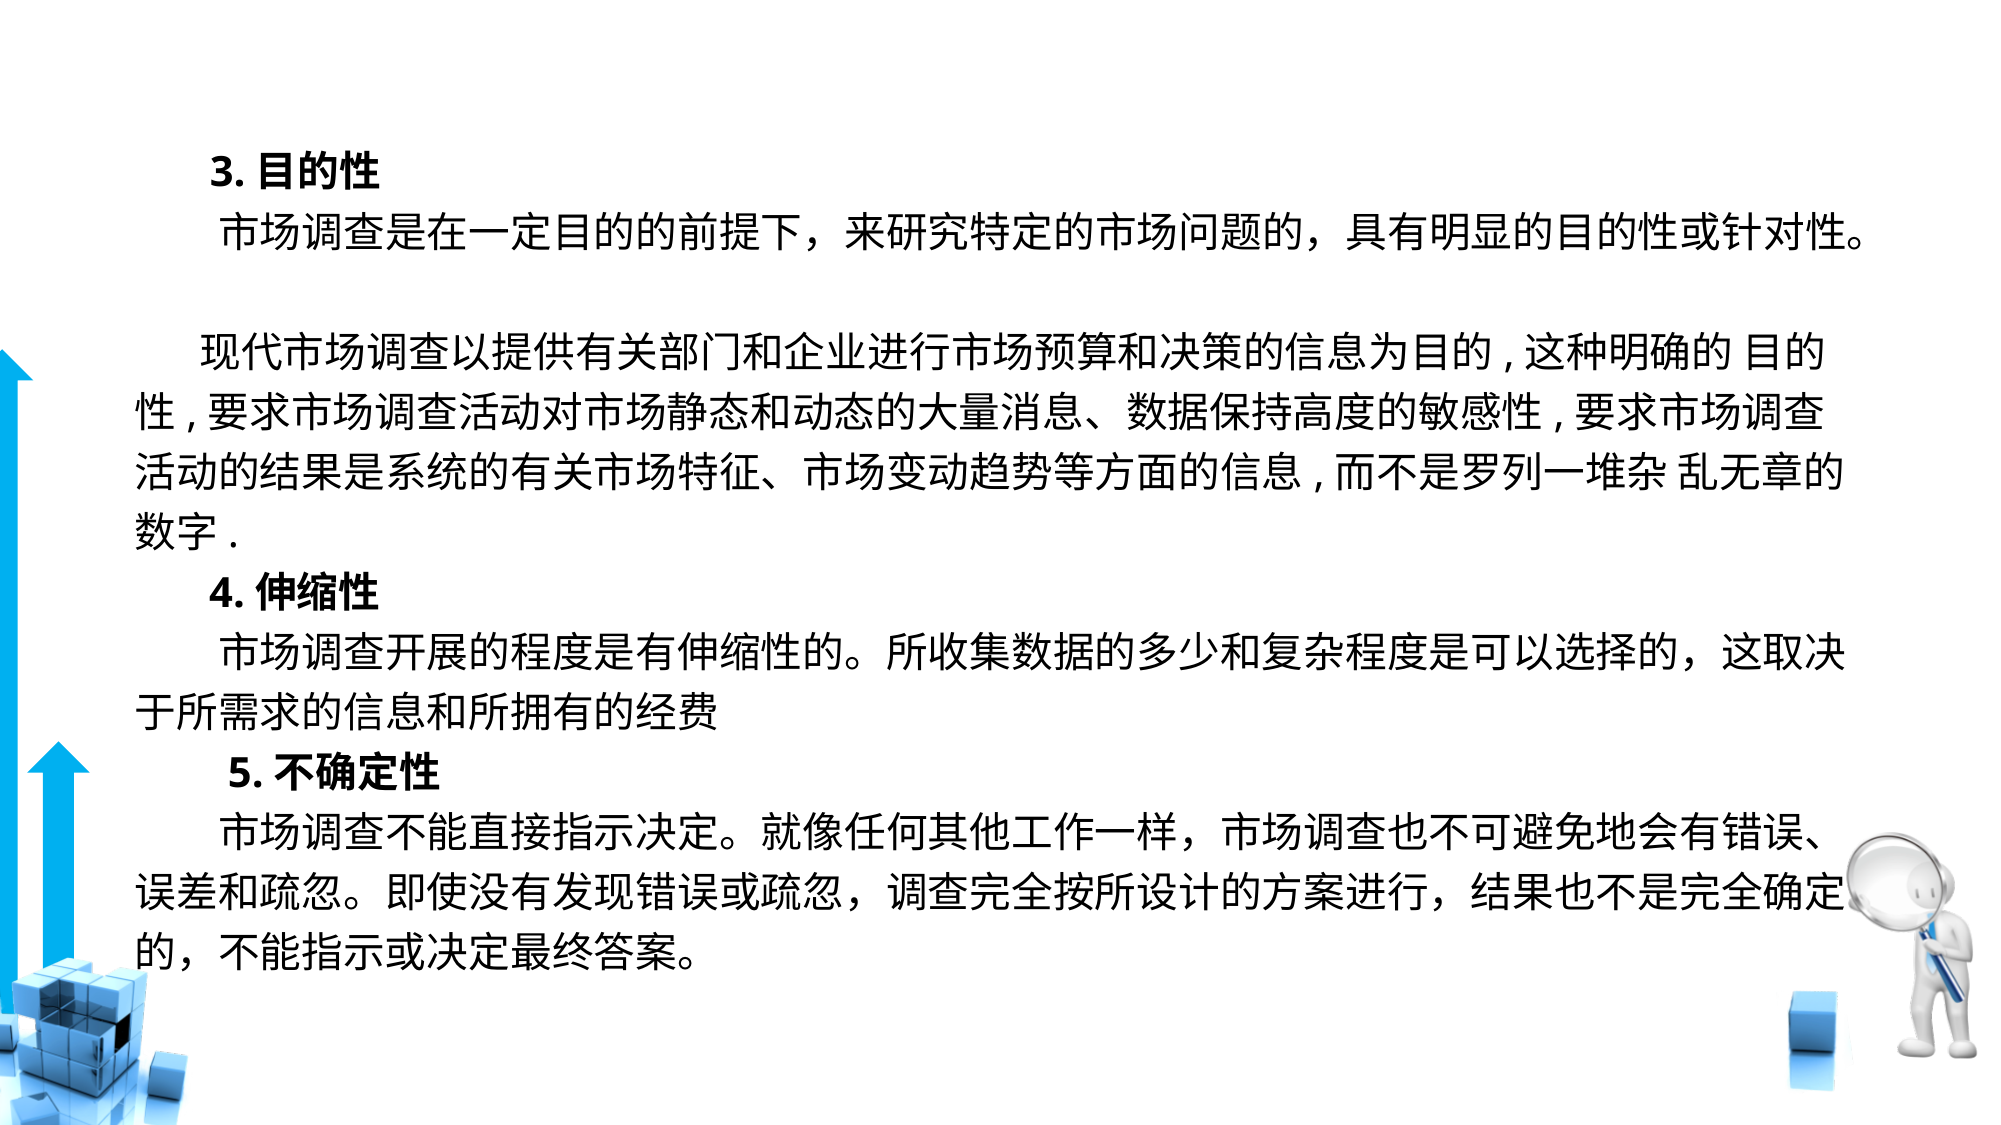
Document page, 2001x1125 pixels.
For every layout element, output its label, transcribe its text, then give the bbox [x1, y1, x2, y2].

picture [1750, 832, 1994, 1102]
picture [0, 948, 193, 1125]
title 3.目的性 市场调查是在一定目的的前提下，来研究特定的市场问题的，具有明显的目的性或针对性。 现代市场调查以提供有关部门和企业进行市场预算和决策的信息为目的,这种明确的 目的性,要求市场调查活动对市场静态和动态的大量消息、数据保持高度的敏感性,要求市场调查活动的结果是系统的有关市场特征、市场变动趋势等方面的信息,而不是罗列一堆杂 乱无章的数字. 4.伸缩性 市场调查开展的程度是有伸缩性的。所收集数据的多少和复杂程度是可以选择的，这取决于所需求的信息和所拥有的经费 5.不确定性 市场调查不能直接指示决定。就像任何其他工作一样，市场调查也不可避免地会有错误、误差和疏忽。即使没有发现错误或疏忽，调查完全按所设计的方案进行，结果也不是完全确定的，不能指示或决定最终答案。 [119, 127, 1881, 998]
